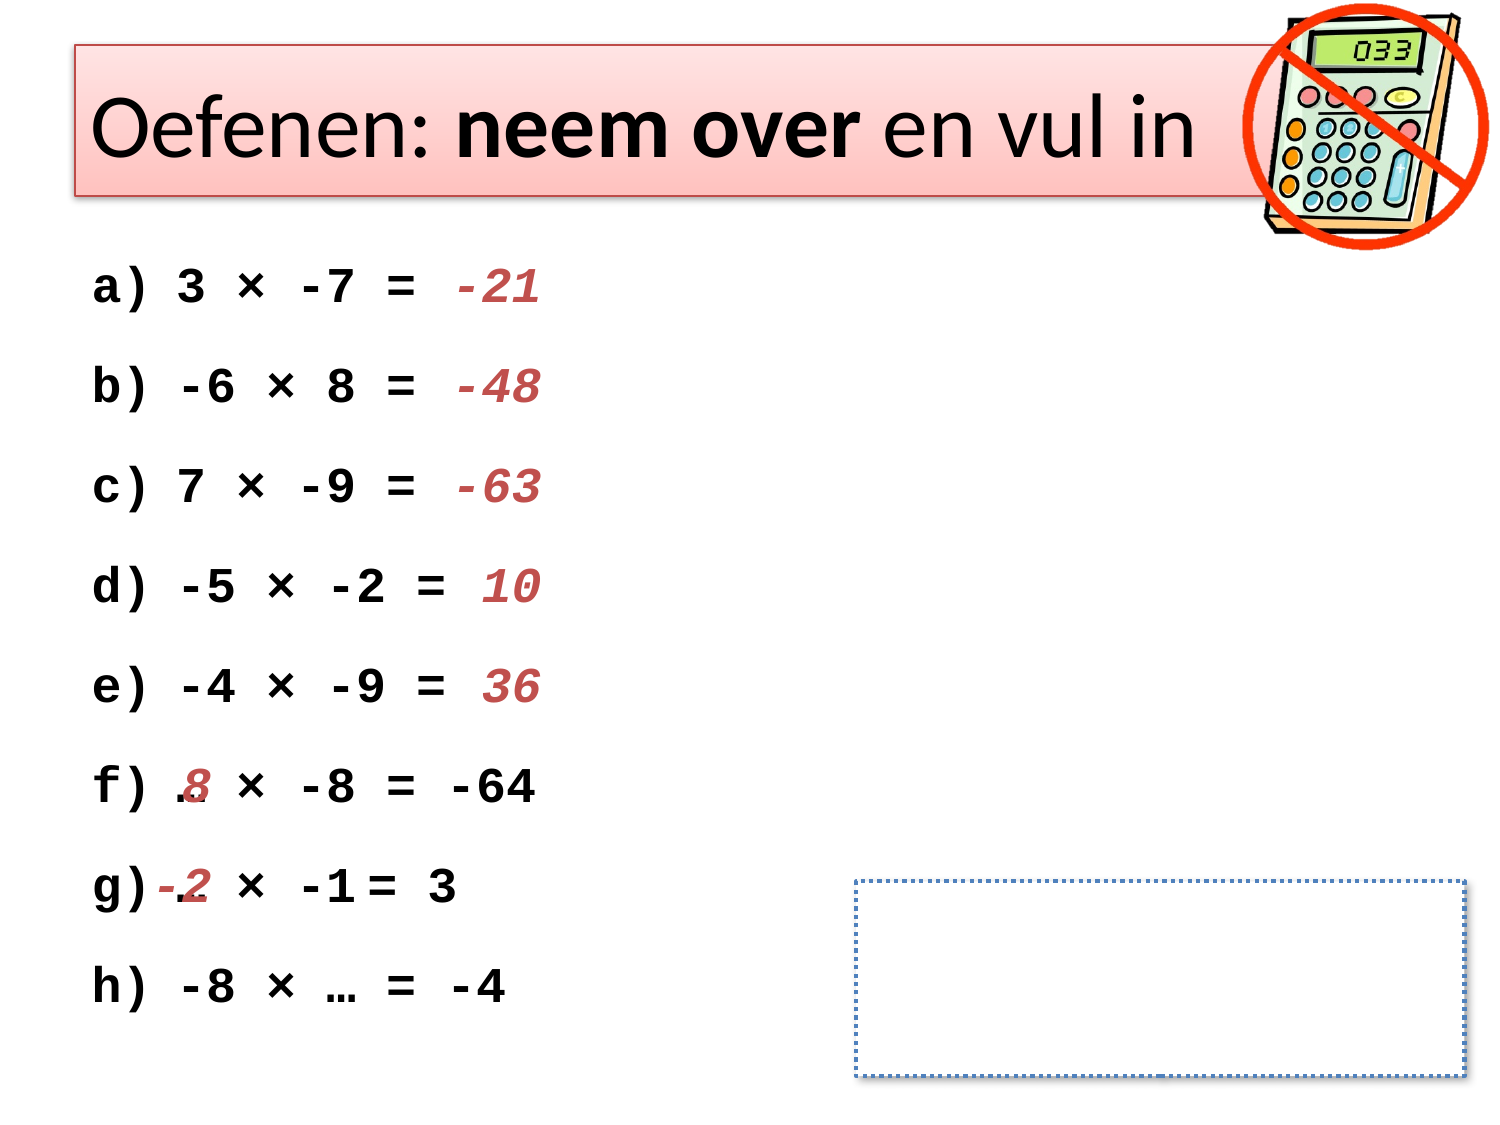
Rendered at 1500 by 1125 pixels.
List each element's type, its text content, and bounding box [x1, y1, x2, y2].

picture [1233, 0, 1495, 256]
title Oefenen: neem over en vul in [74, 44, 1228, 197]
